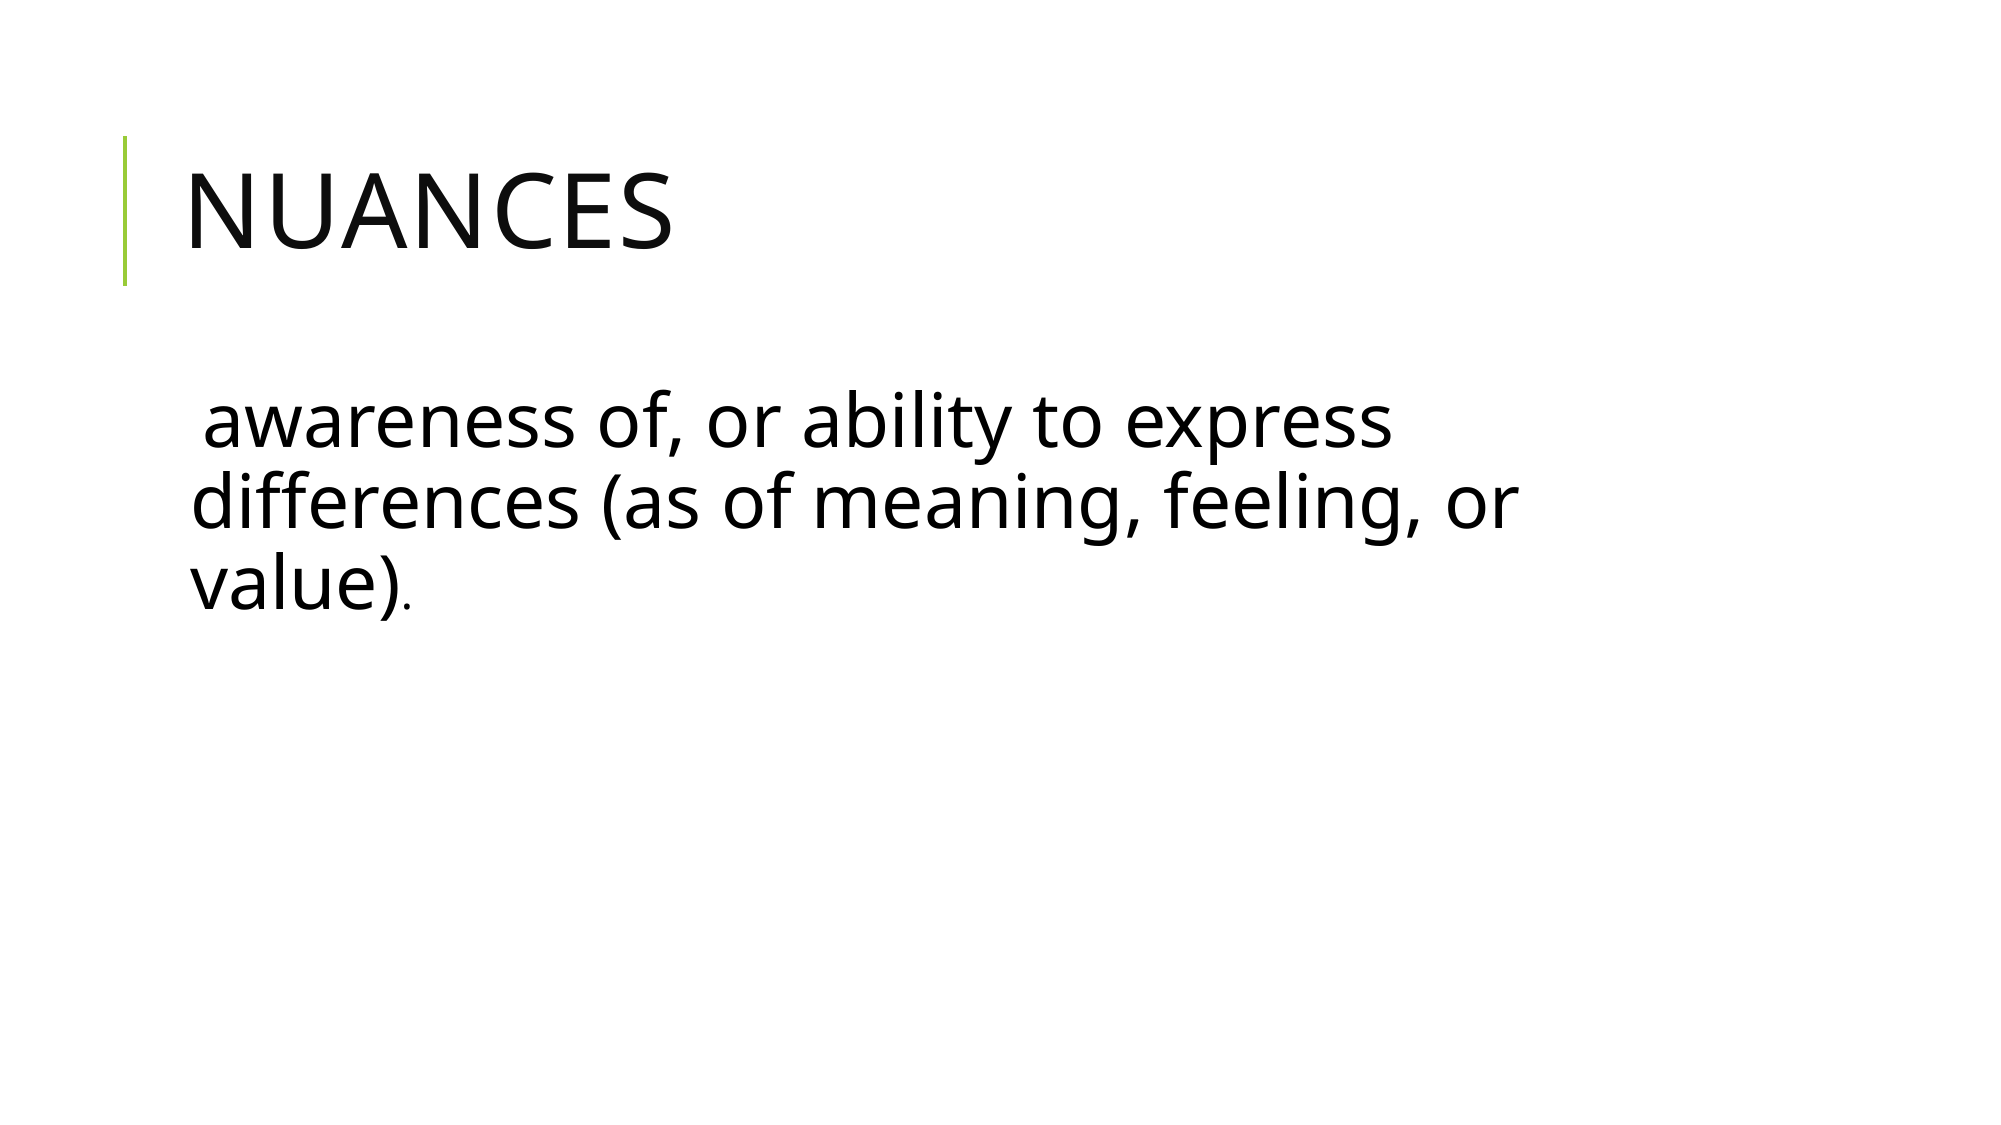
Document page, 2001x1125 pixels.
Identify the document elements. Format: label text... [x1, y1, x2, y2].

title nuances [168, 96, 1763, 342]
list awareness of, or ability to express differences (as of meaning, feeling, or value). [168, 375, 1763, 1035]
